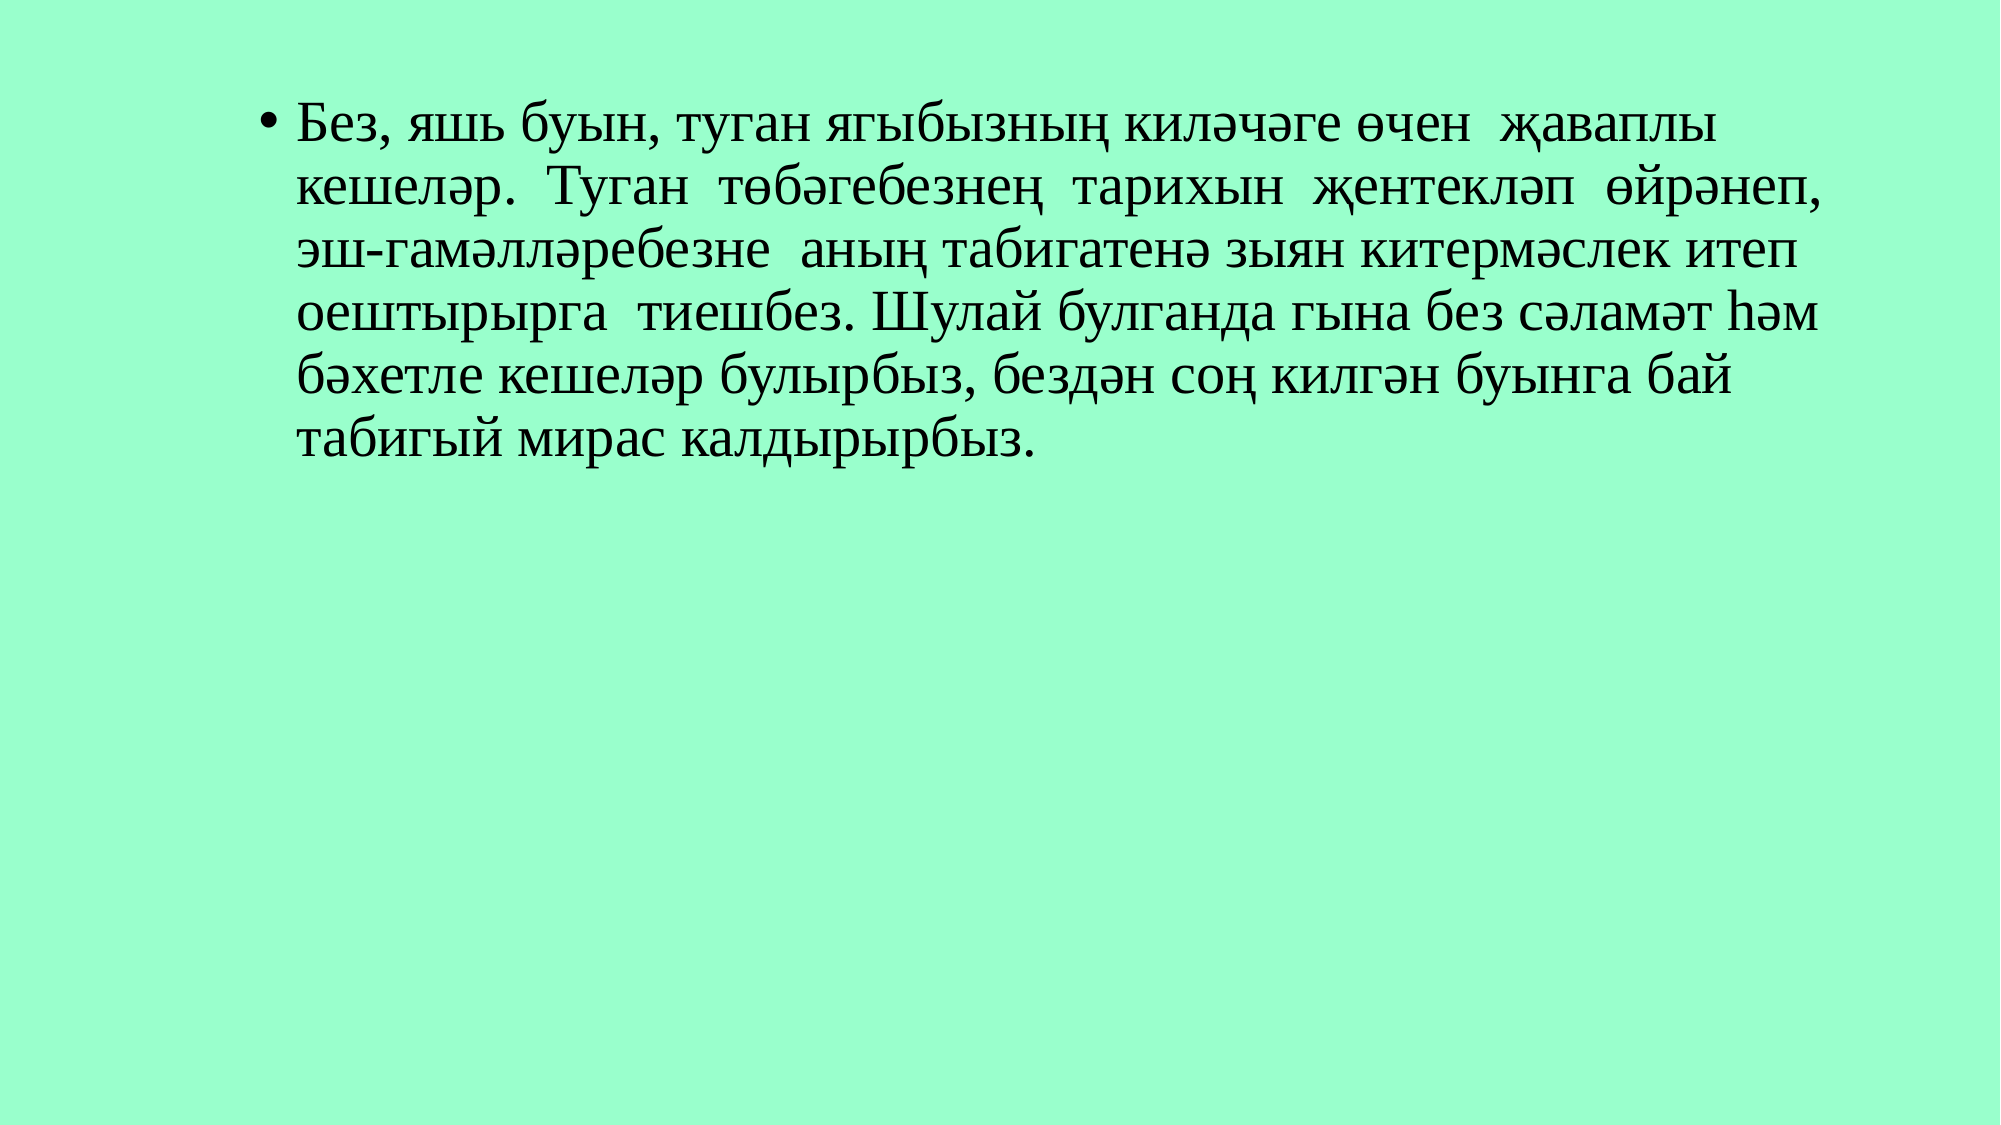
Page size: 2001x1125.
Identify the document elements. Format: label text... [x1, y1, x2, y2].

list Без, яшь буын, туган ягыбызның киләчәге өчен җаваплы кешеләр. Туган төбәгебезнең тарихын җентекләп өйрәнеп, эш-гамәлләребезне аның табигатенә зыян китермәслек итеп оештырырга тиешбез. Шулай булганда гына без сәламәт һәм бәхетле кешеләр булырбыз, бездән соң килгән буынга бай табигый мирас калдырырбыз. [243, 84, 1887, 950]
